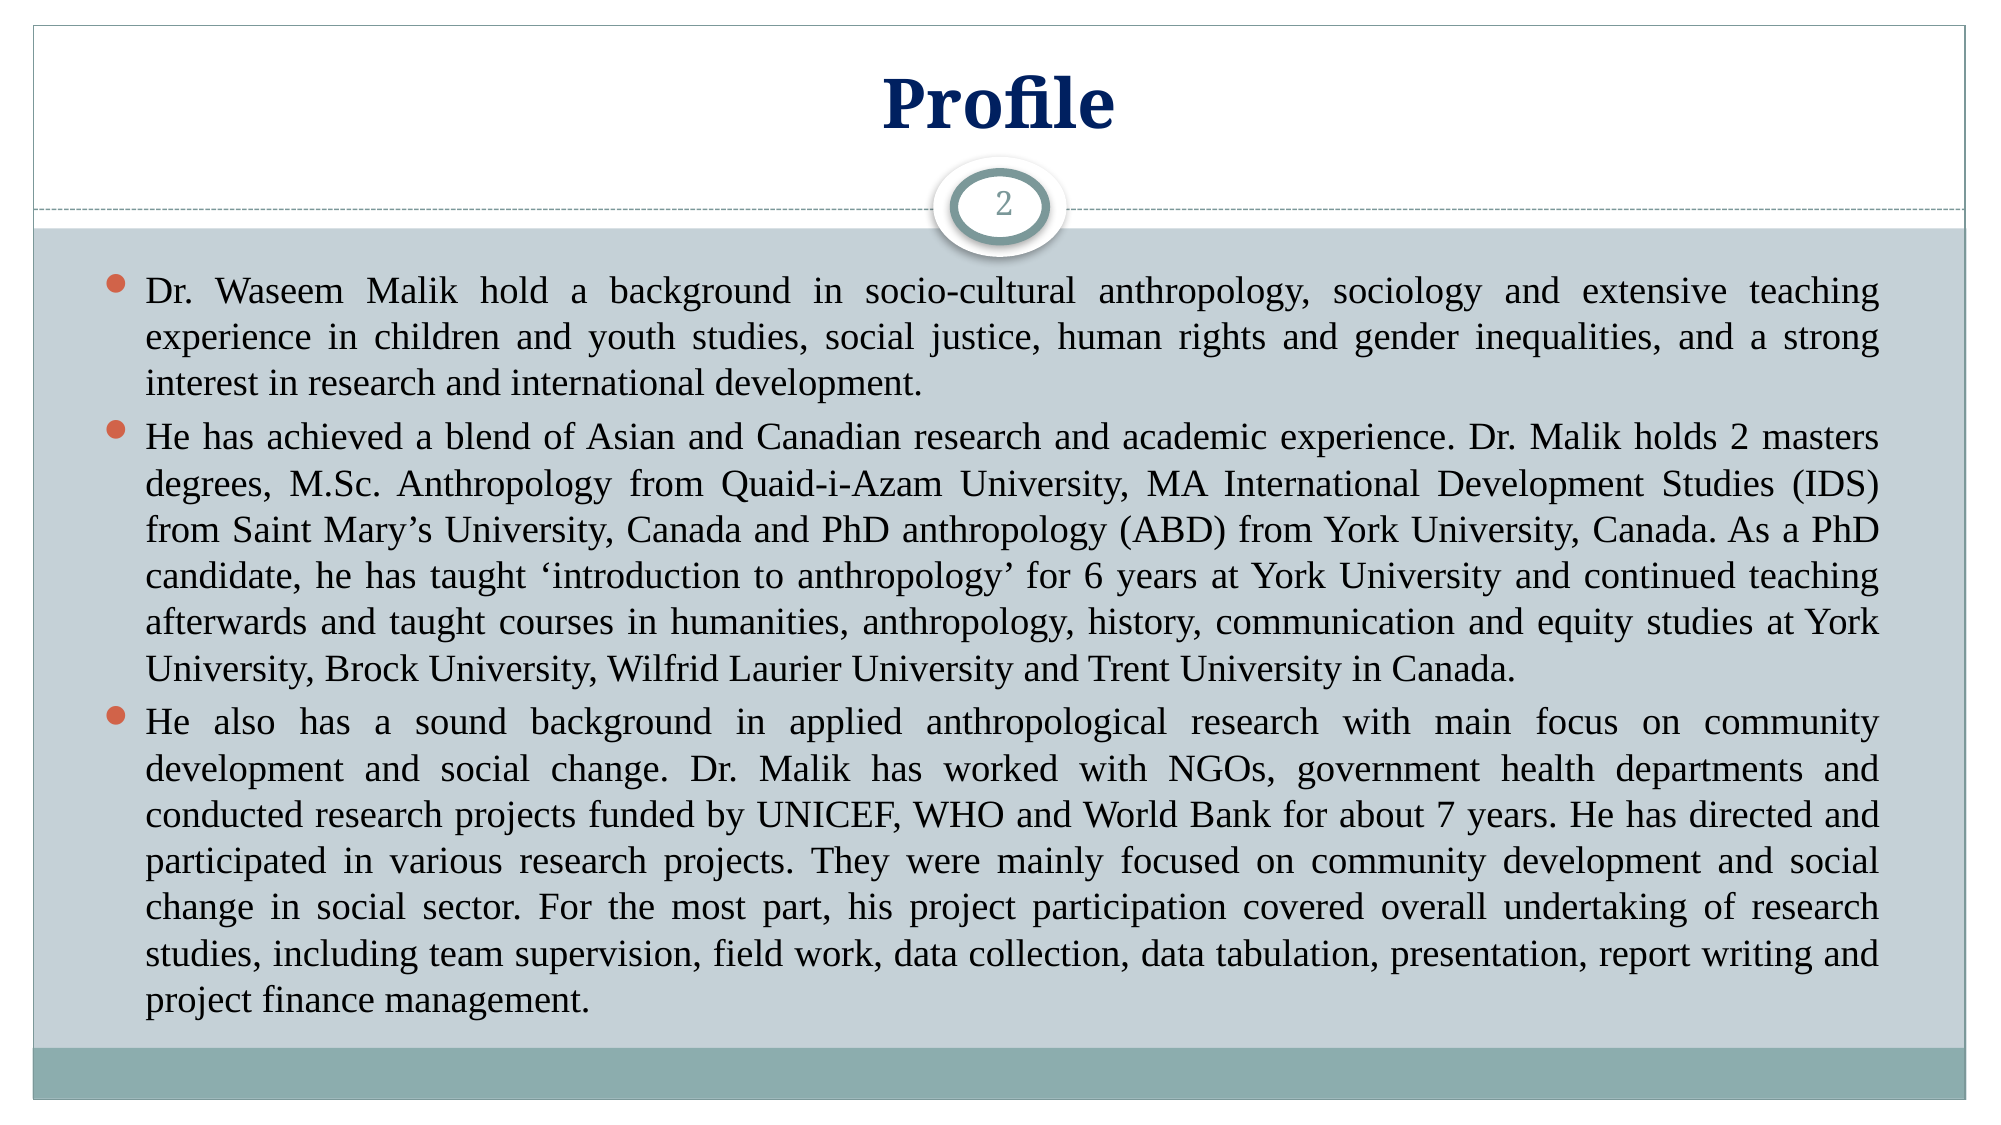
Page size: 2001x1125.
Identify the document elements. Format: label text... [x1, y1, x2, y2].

title Profile [137, 32, 1863, 150]
slide_number 2 [953, 168, 1054, 241]
list Dr. Waseem Malik hold a background in socio-cultural anthropology, sociology and extensive teaching experience in children and youth studies, social justice, human rights and gender inequalities, and a strong interest in research and international development. He has achieved a blend of Asian and Canadian research and academic experience. Dr. Malik holds 2 masters degrees, M.Sc. Anthropology from Quaid-i-Azam University, MA International Development Studies (IDS) from Saint Mary’s University, Canada and PhD anthropology (ABD) from York University, Canada. As a PhD candidate, he has taught ‘introduction to anthropology’ for 6 years at York University and continued teaching afterwards and taught courses in humanities, anthropology, history, communication and equity studies at York University, Brock University, Wilfrid Laurier University and Trent University in Canada. He also has a sound background in applied anthropological research with main focus on community development and social change. Dr. Malik has worked with NGOs, government health departments and conducted research projects funded by UNICEF, WHO and World Bank for about 7 years. He has directed and participated in various research projects. They were mainly focused on community development and social change in social sector. For the most part, his project participation covered overall undertaking of research studies, including team supervision, field work, data collection, data tabulation, presentation, report writing and project finance management. [89, 257, 1896, 1046]
